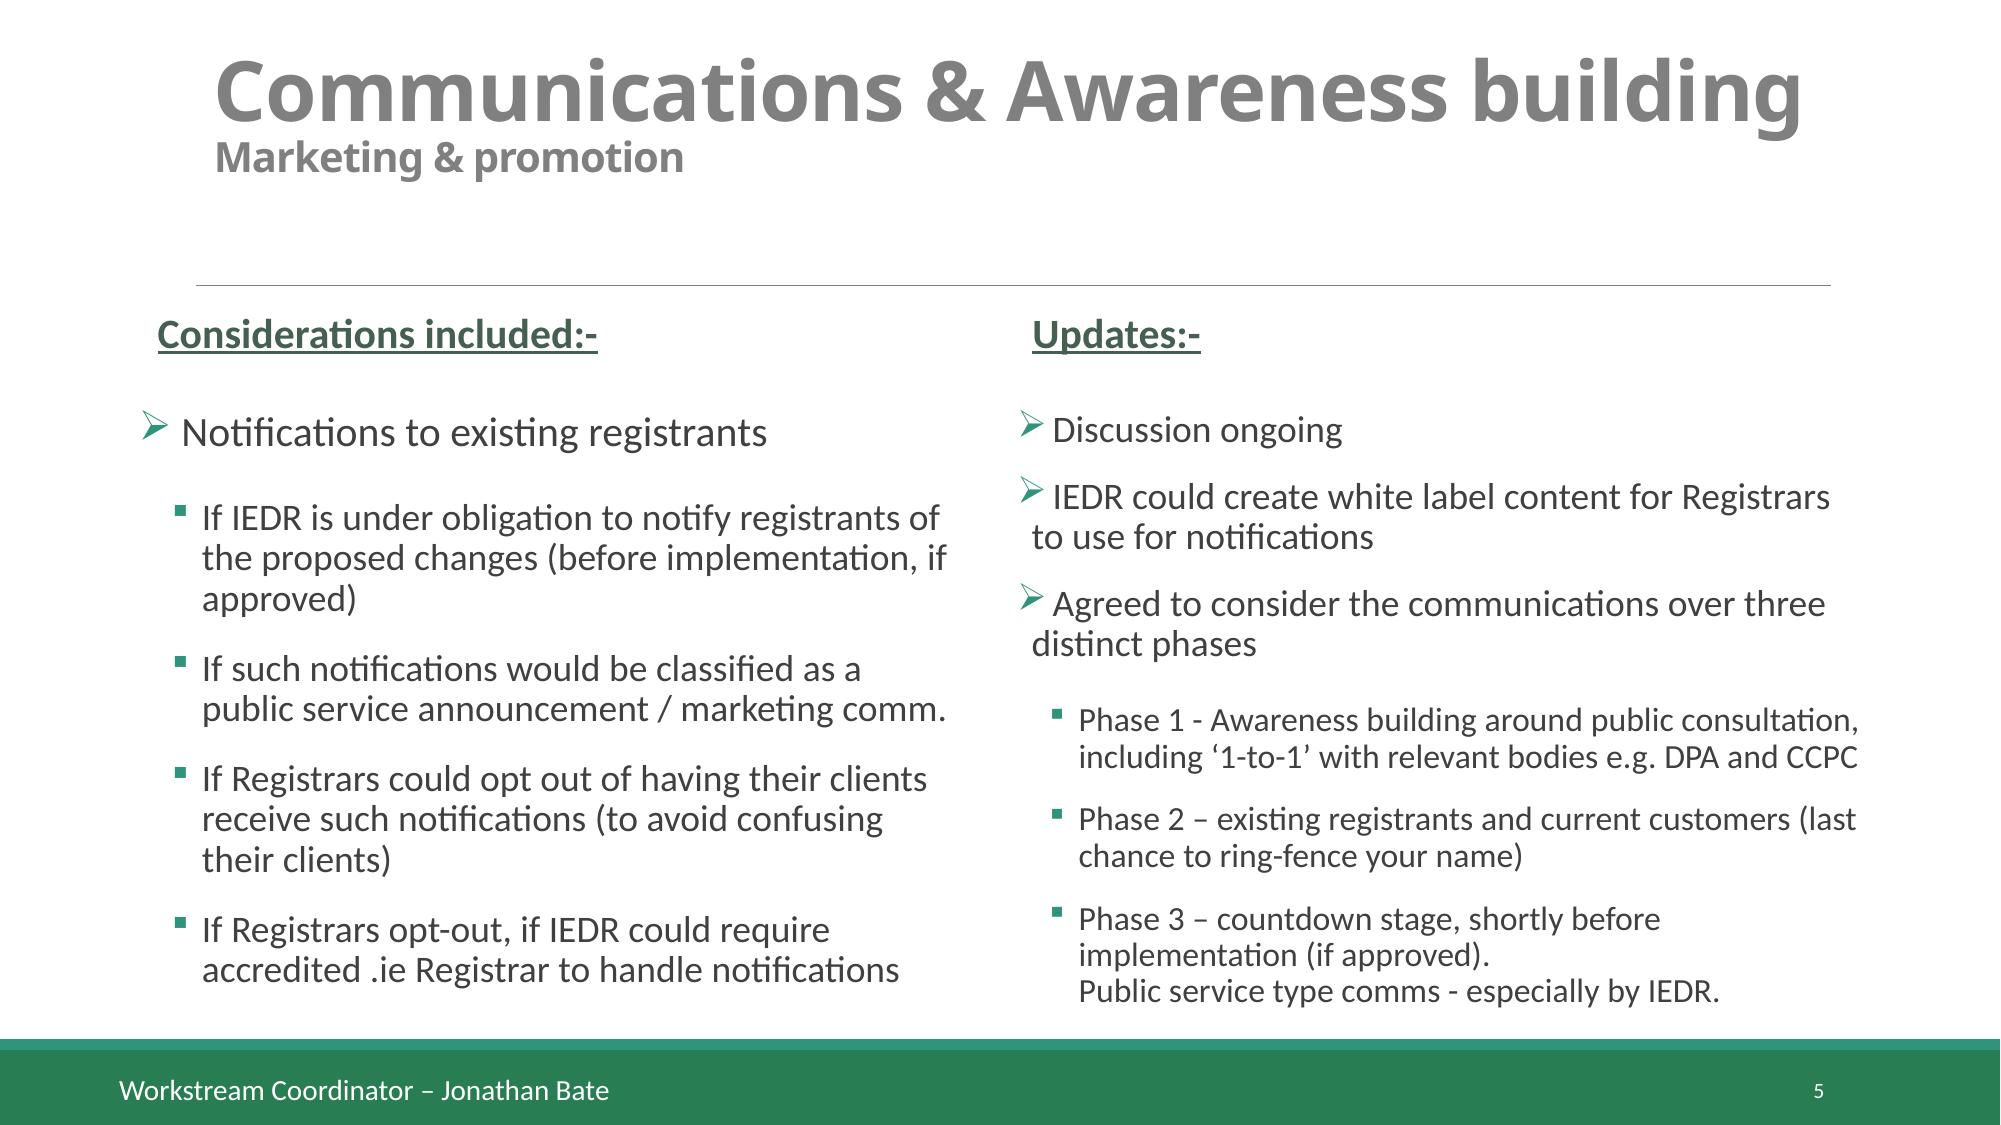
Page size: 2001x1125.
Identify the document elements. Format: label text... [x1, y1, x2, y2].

list Considerations included:- [142, 287, 973, 382]
text_box Workstream Coordinator – Jonathan Bate [104, 1064, 835, 1115]
list Updates:- [1017, 287, 1840, 382]
title Communications & Awareness building Marketing & promotion [198, 46, 1824, 262]
list Discussion ongoing IEDR could create white label content for Registrars to use for notifications Agreed to consider the communications over three distinct phases Phase 1 - Awareness building around public consultation, including ‘1-to-1’ with relevant bodies e.g. DPA and CCPC Phase 2 – existing registrants and current customers (last chance to ring-fence your name) Phase 3 – countdown stage, shortly before implementation (if approved). Public service type comms - especially by IEDR. [1017, 402, 1869, 1125]
slide_number 5 [1624, 1059, 1840, 1120]
list Notifications to existing registrants If IEDR is under obligation to notify registrants of the proposed changes (before implementation, if approved) If such notifications would be classified as a public service announcement / marketing comm. If Registrars could opt out of having their clients receive such notifications (to avoid confusing their clients) If Registrars opt-out, if IEDR could require accredited .ie Registrar to handle notifications [138, 402, 960, 1023]
